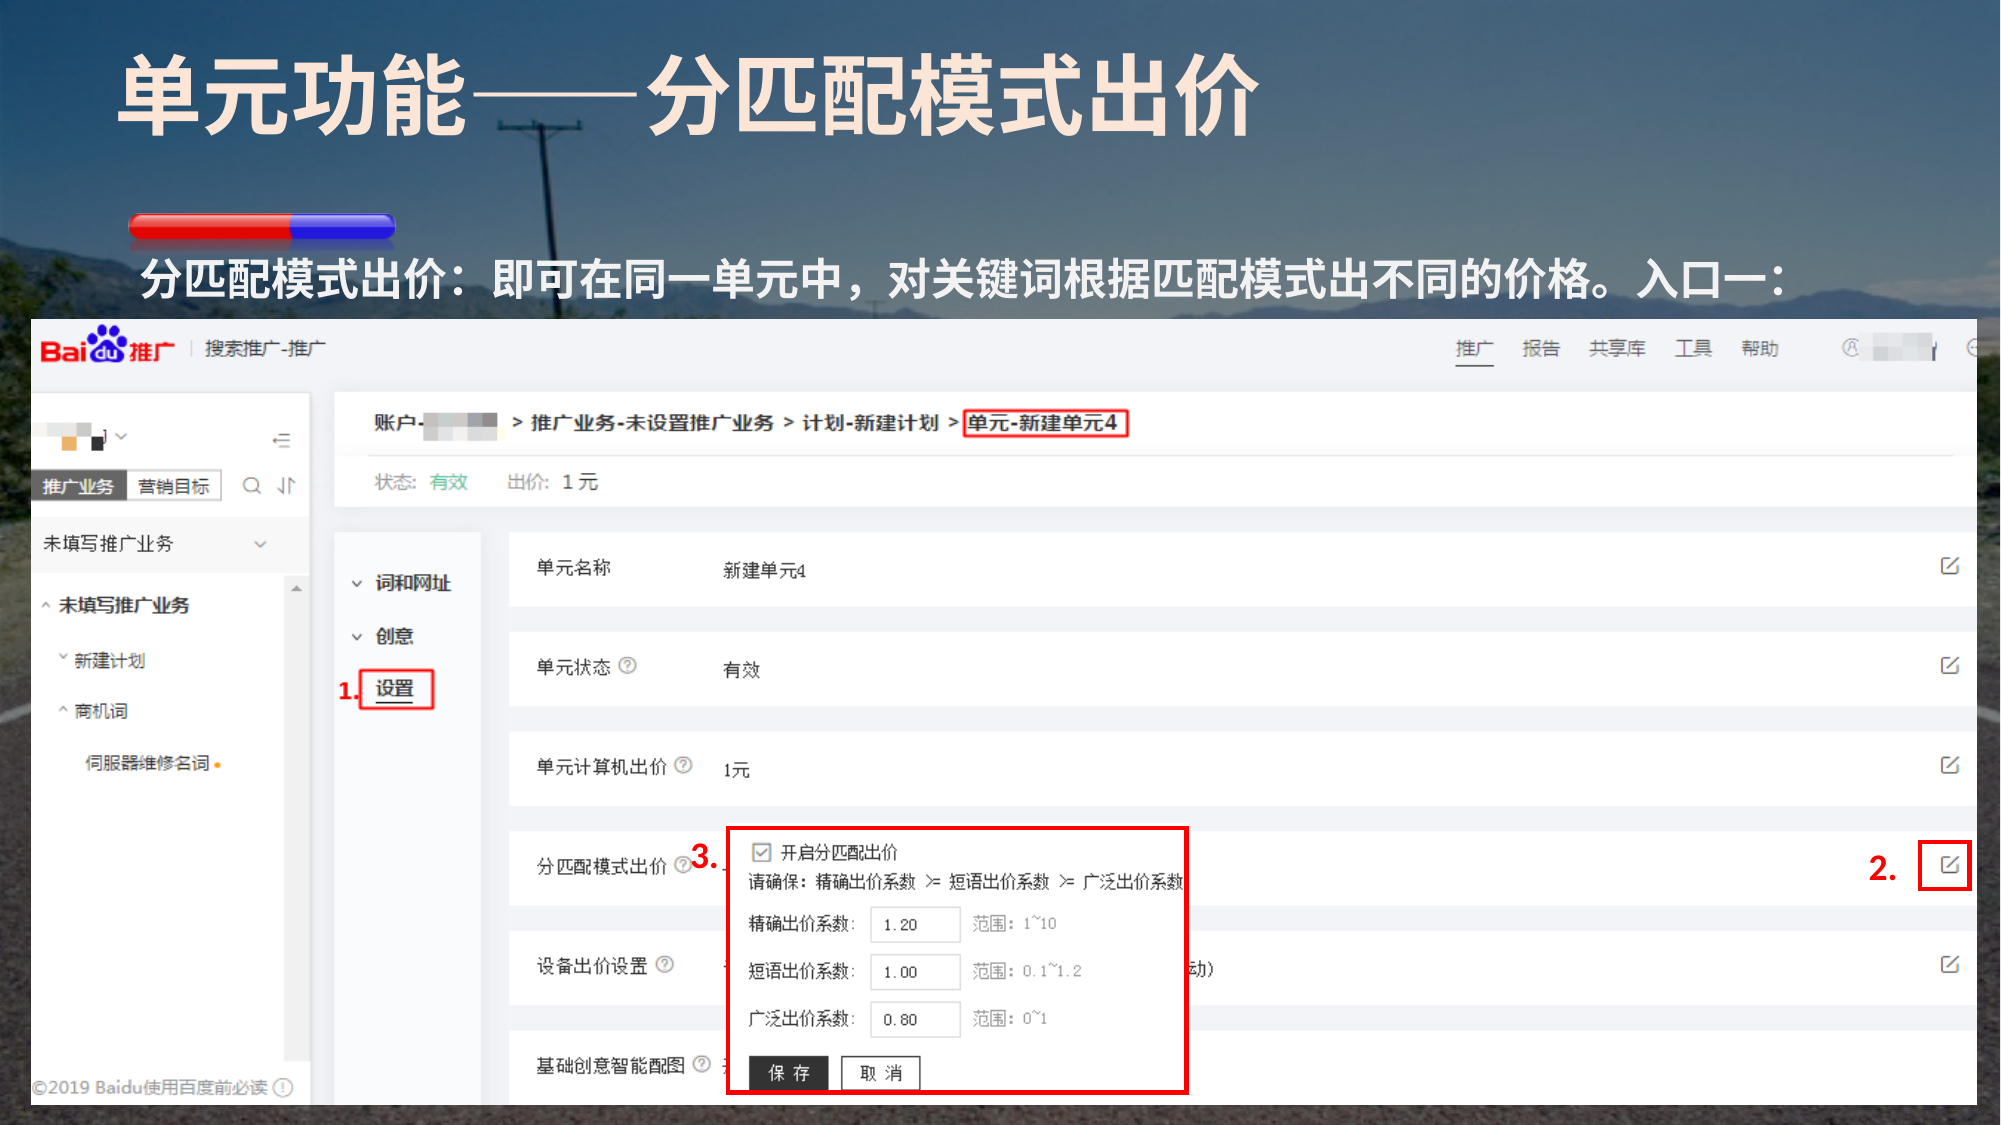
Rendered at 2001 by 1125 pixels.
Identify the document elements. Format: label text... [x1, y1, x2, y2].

picture [0, 0, 2001, 1125]
title 单元功能——分匹配模式出价 [99, 45, 1521, 203]
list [30, 319, 1977, 1105]
text_box 分匹配模式出价：即可在同一单元中，对关键词根据匹配模式出不同的价格。入口一： [125, 243, 1838, 312]
